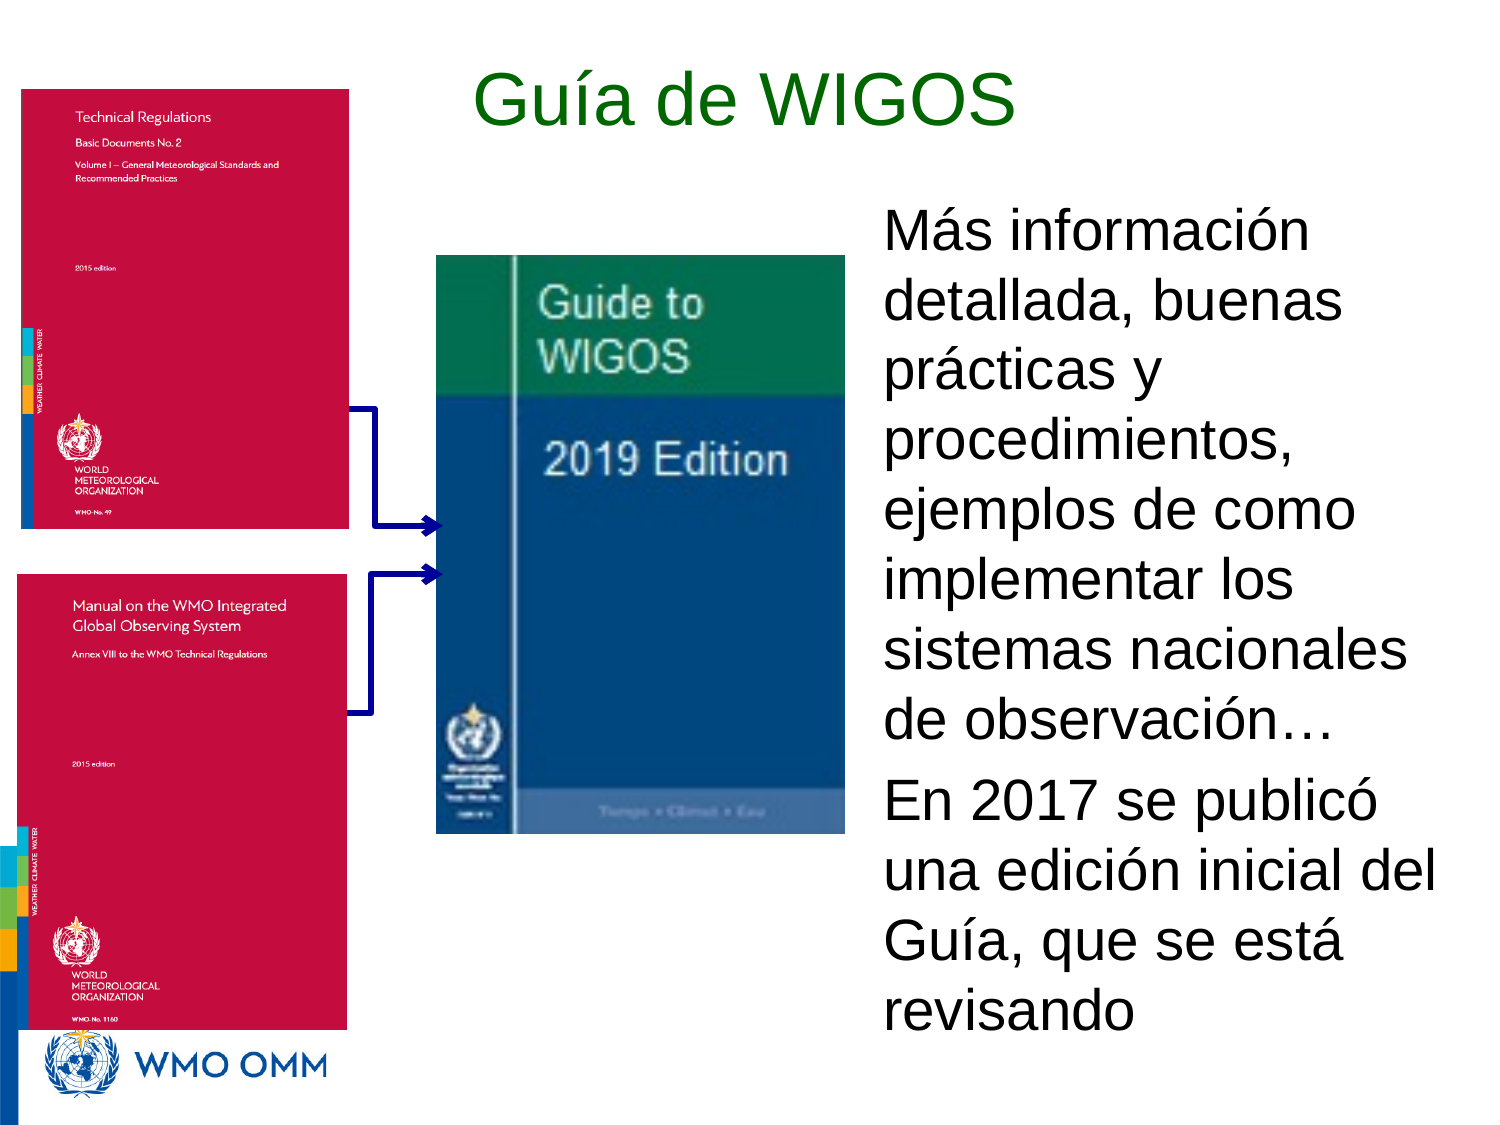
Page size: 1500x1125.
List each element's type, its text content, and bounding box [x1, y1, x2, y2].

picture [0, 573, 347, 1125]
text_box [352, 408, 444, 526]
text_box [348, 573, 444, 714]
title Guía de WIGOS [41, 42, 1471, 150]
picture [21, 89, 349, 529]
list Más información detallada, buenas prácticas y procedimientos, ejemplos de como implementar los sistemas nacionales de observación… En 2017 se publicó una edición inicial del Guía, que se está revisando [868, 184, 1459, 1083]
picture [435, 255, 845, 835]
